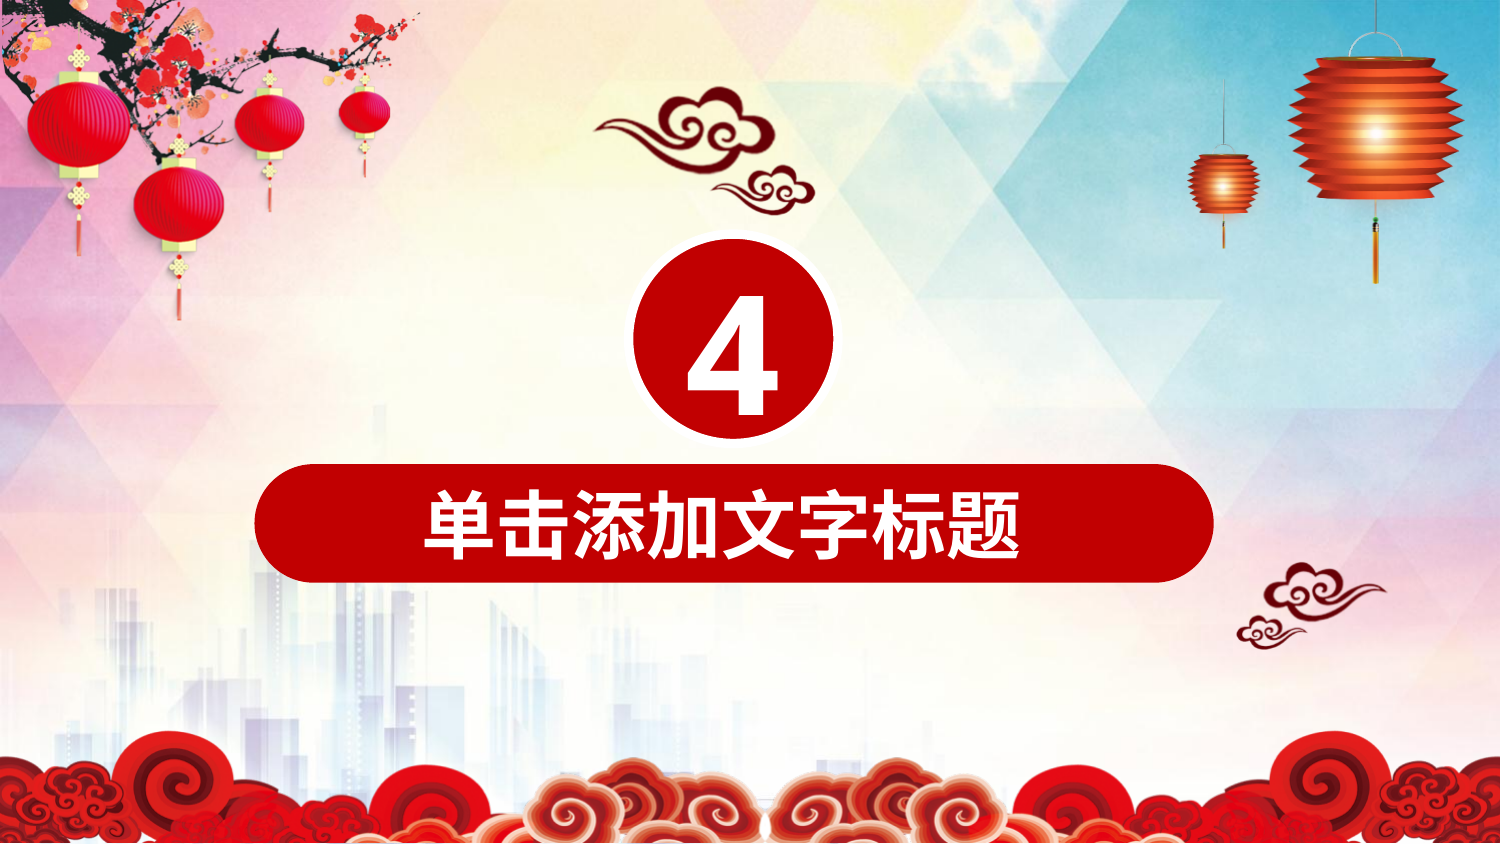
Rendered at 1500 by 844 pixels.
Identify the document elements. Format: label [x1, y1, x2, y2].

text_box [0, 0, 1500, 844]
